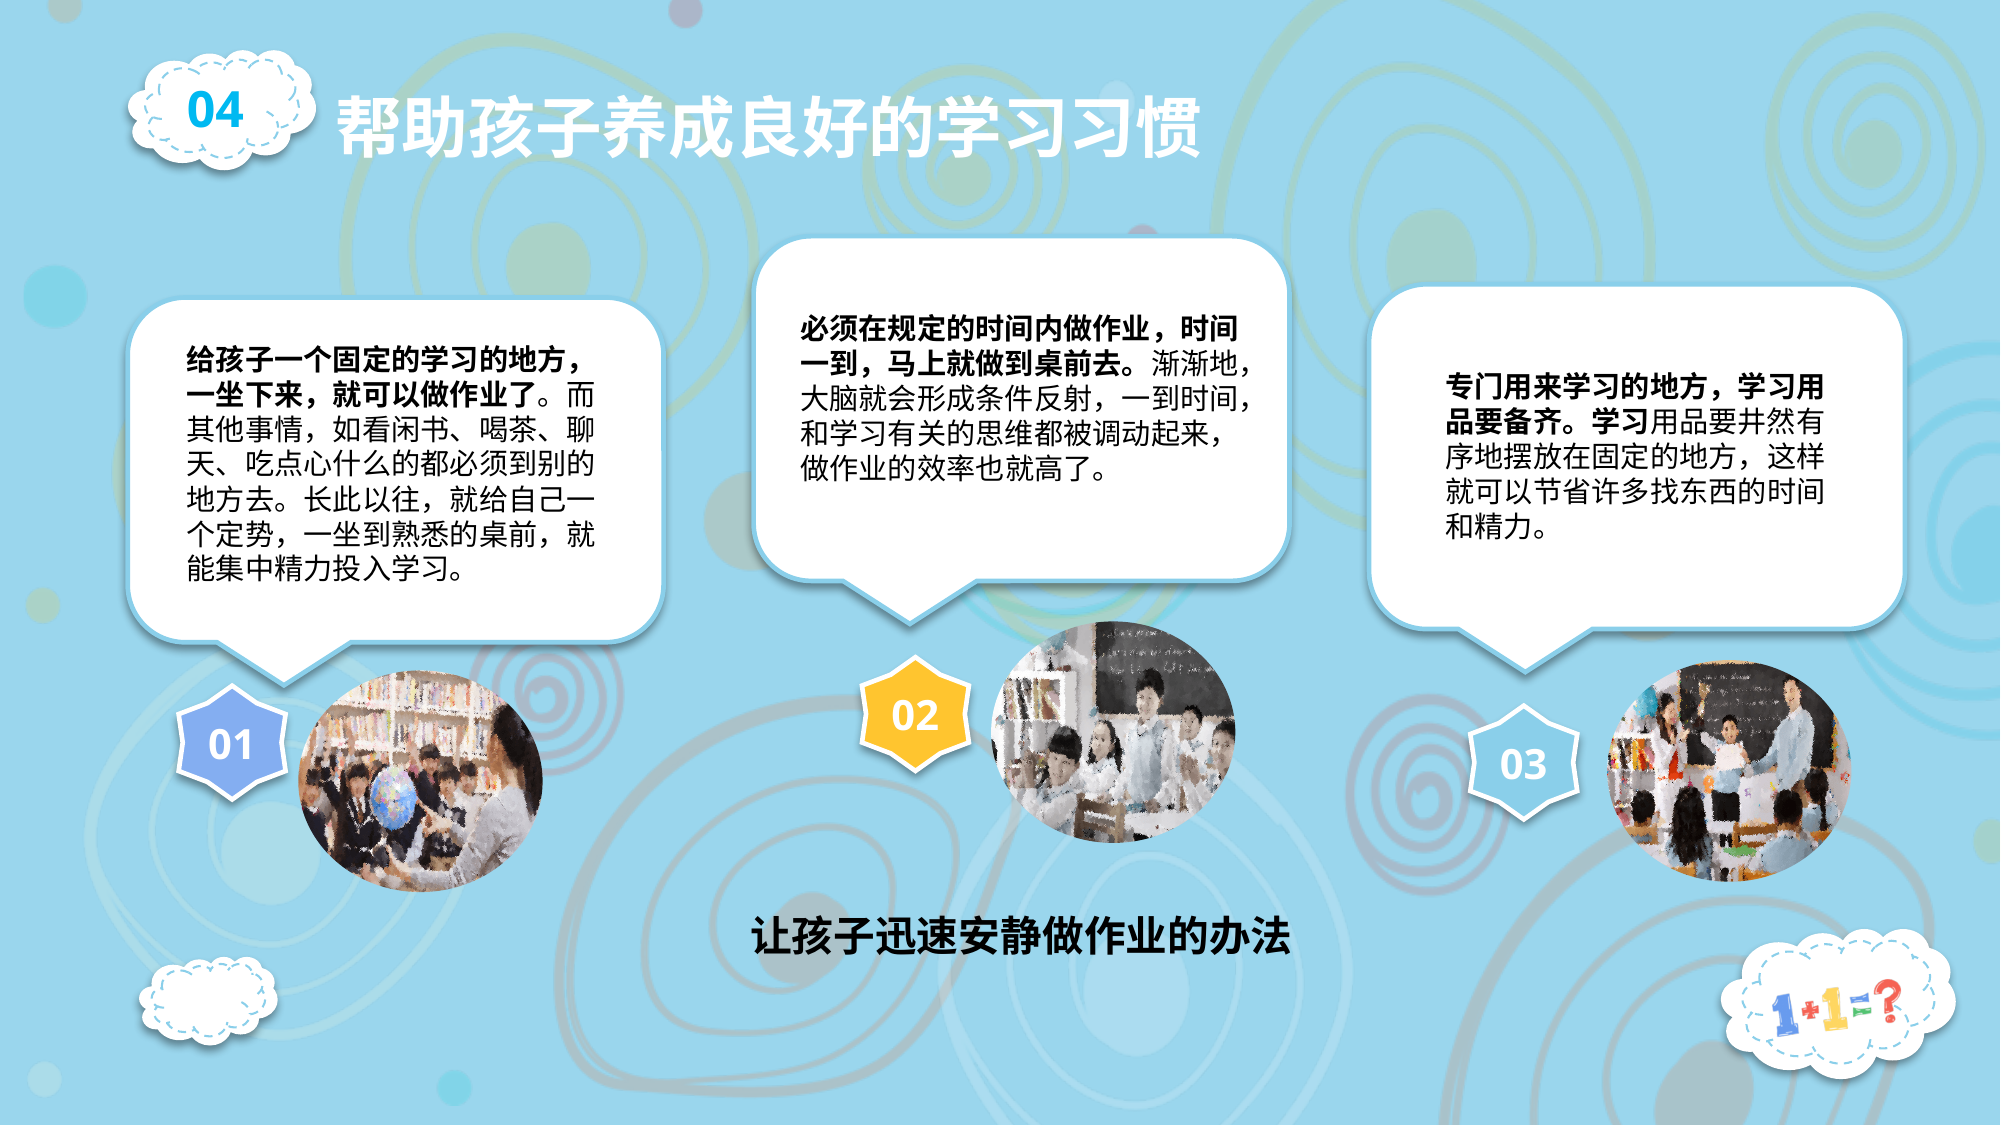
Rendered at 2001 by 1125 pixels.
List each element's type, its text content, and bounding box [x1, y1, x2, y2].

text_box [126, 296, 665, 642]
text_box [752, 235, 1291, 626]
text_box 03 [1469, 704, 1579, 821]
text_box 帮助孩子养成良好的学习习惯 [320, 78, 1236, 173]
text_box 02 [860, 655, 971, 773]
text_box 专门用来学习的地方，学习用品要备齐。学习用品要井然有序地摆放在固定的地方，这样就可以节省许多找东西的时间和精力。 [1430, 360, 1844, 551]
text_box [248, 664, 320, 687]
text_box [1368, 283, 1907, 674]
text_box 必须在规定的时间内做作业，时间一到，马上就做到桌前去。渐渐地，大脑就会形成条件反射，一到时间，和学习有关的思维都被调动起来，做作业的效率也就高了。 [785, 303, 1258, 563]
text_box [1607, 660, 1852, 882]
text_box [128, 49, 316, 170]
text_box [298, 670, 543, 893]
text_box 给孩子一个固定的学习的地方，一坐下来，就可以做作业了。而其他事情，如看闲书、喝茶、聊天、吃点心什么的都必须到别的地方去。长此以往，就给自己一个定势，一坐到熟悉的桌前，就能集中精力投入学习。 [171, 333, 620, 664]
text_box 01 [177, 684, 287, 801]
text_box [1721, 928, 1956, 1079]
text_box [139, 956, 278, 1046]
text_box [991, 621, 1236, 843]
text_box 让孩子迅速安静做作业的办法 [735, 902, 1308, 967]
